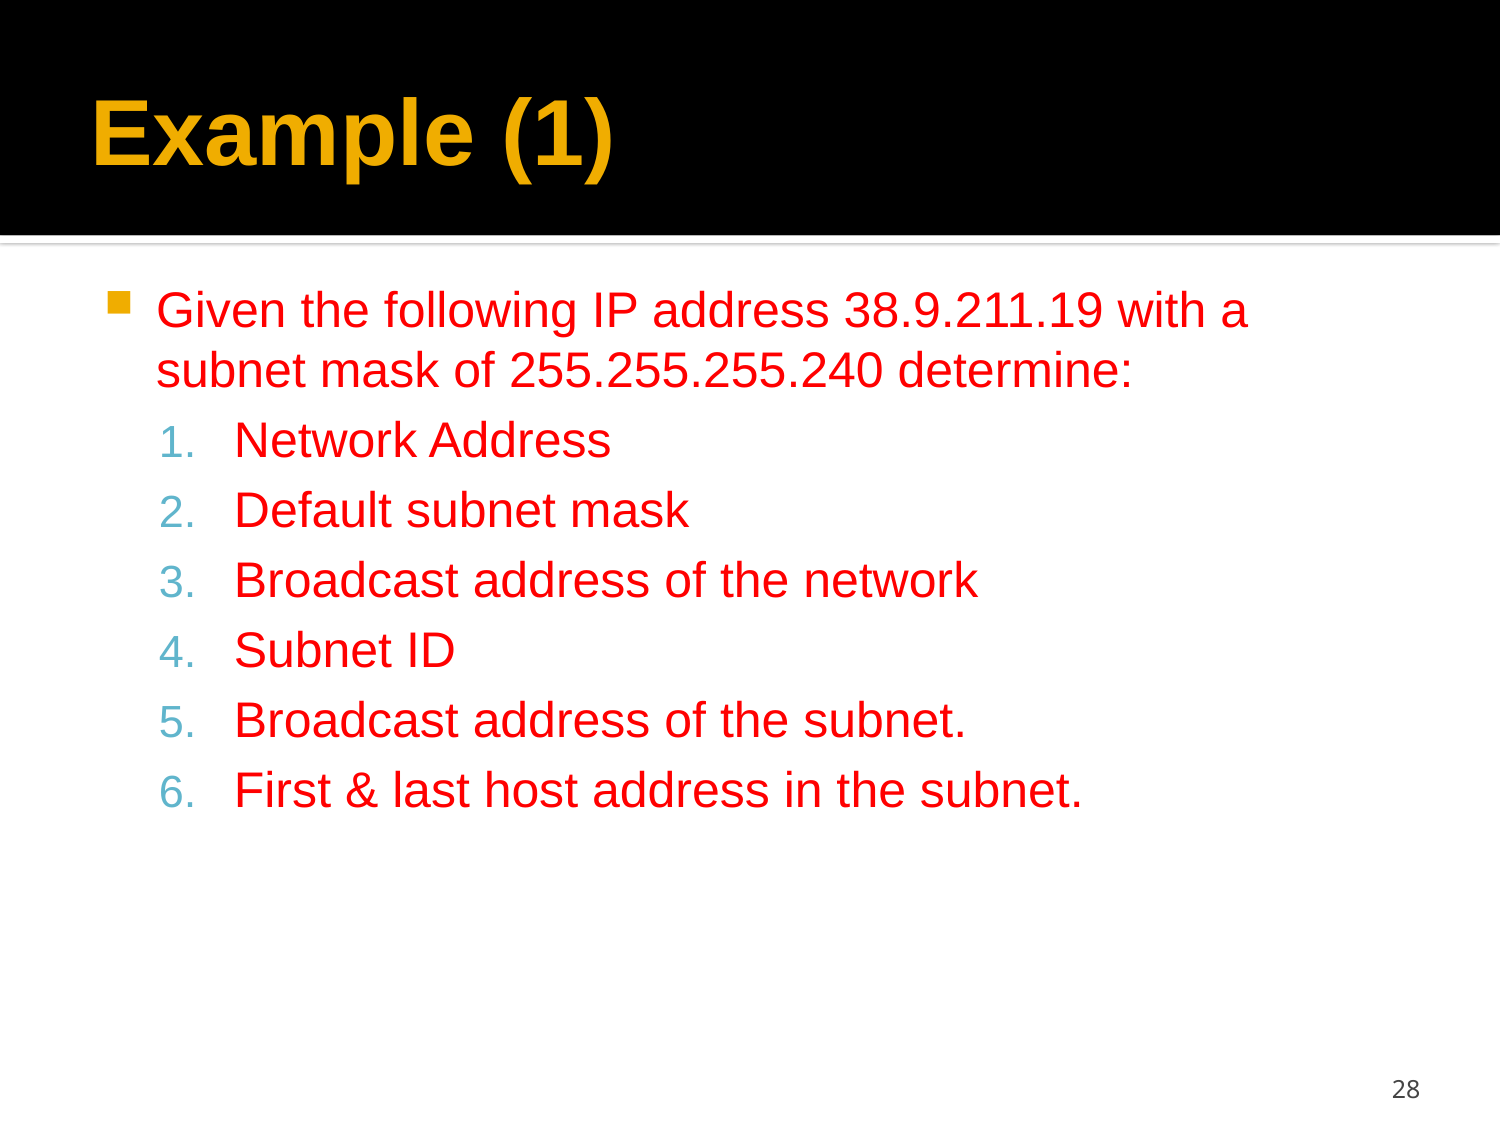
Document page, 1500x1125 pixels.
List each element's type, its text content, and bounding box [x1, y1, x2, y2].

title Example (1) [75, 25, 1425, 231]
slide_number 28 [1345, 1062, 1467, 1108]
list Given the following IP address 38.9.211.19 with a subnet mask of 255.255.255.240 determine: Network Address Default subnet mask Broadcast address of the network Subnet ID Broadcast address of the subnet. First & last host address in the subnet. [75, 262, 1424, 1005]
